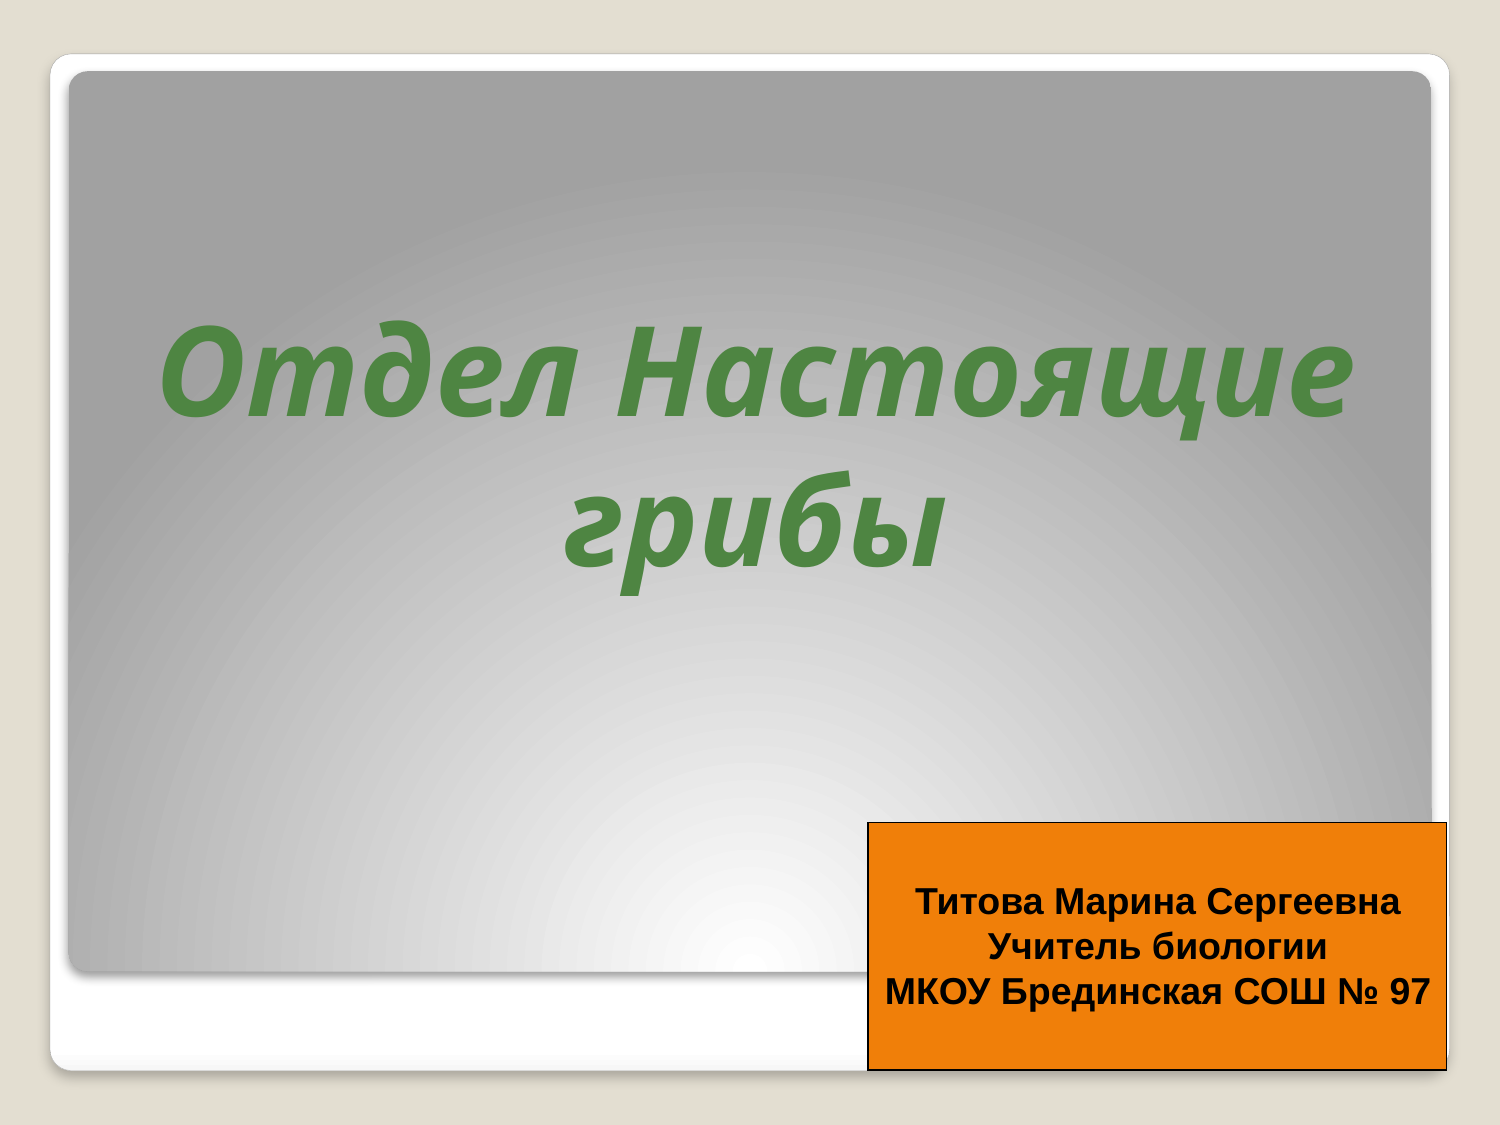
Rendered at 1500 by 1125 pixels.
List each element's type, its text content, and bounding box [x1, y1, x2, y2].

title Отдел Настоящие грибы [118, 298, 1394, 599]
text_box [868, 822, 1447, 1071]
text_box Титова Марина Сергеевна Учитель биологии МКОУ Брединская СОШ № 97 [869, 869, 1447, 1020]
